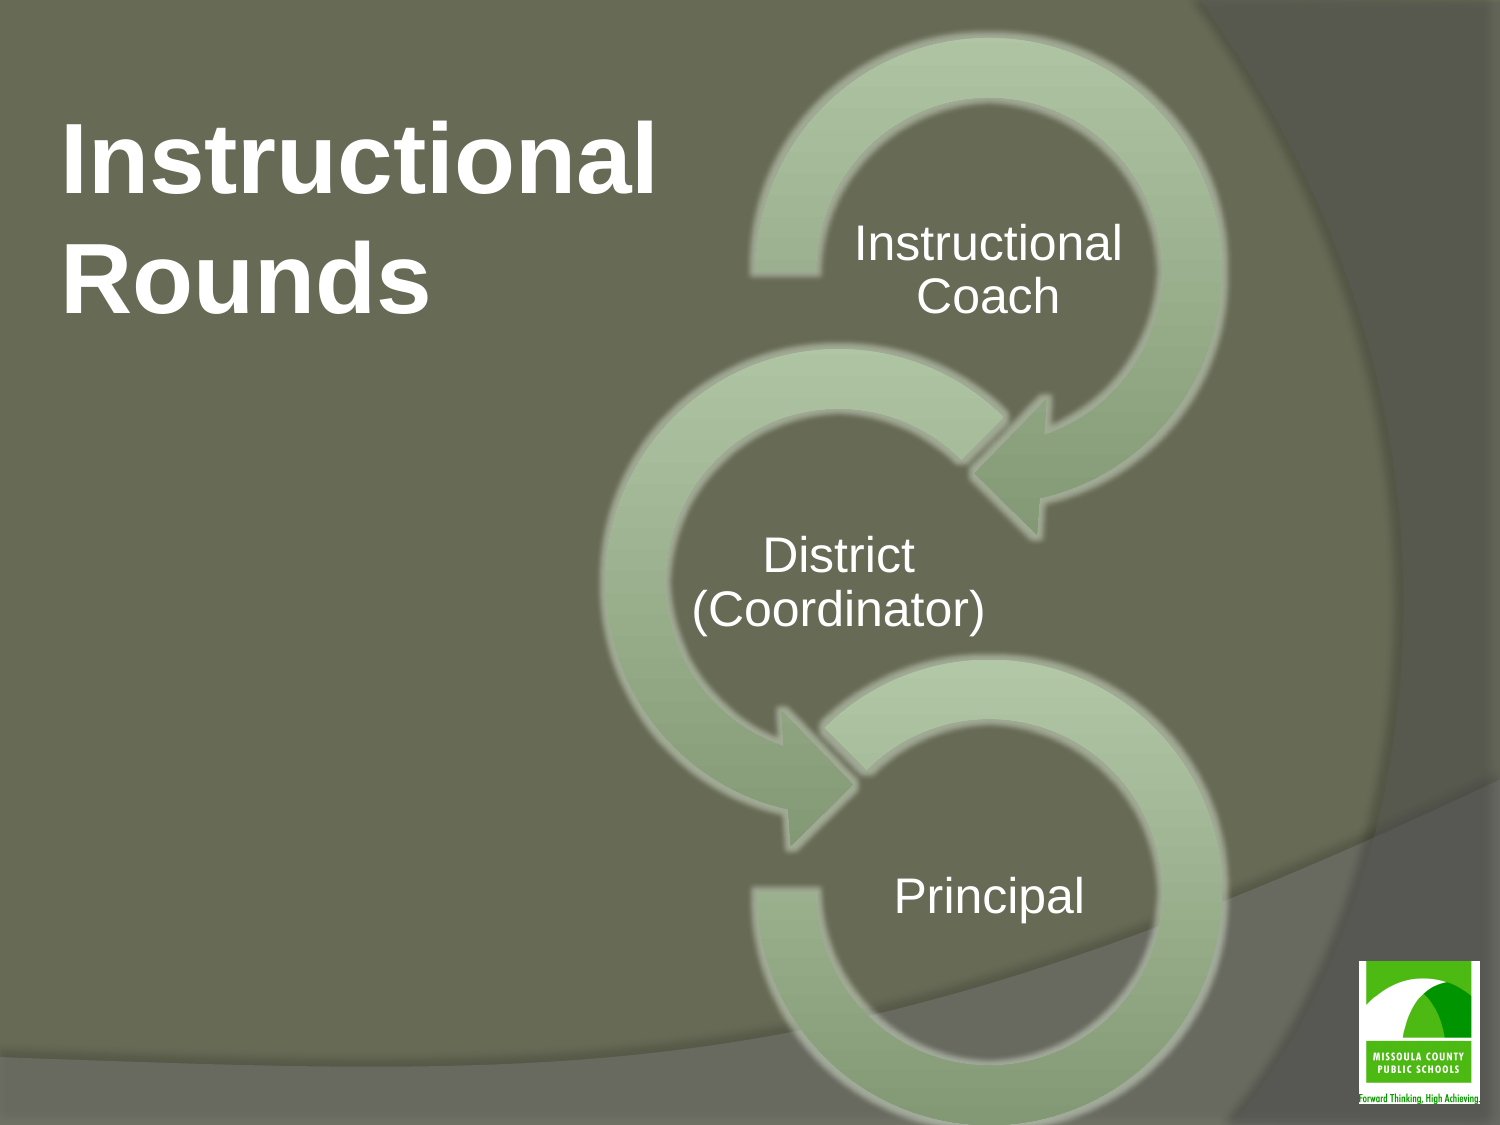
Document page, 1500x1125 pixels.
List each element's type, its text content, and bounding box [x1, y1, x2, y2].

text_box Instructional Rounds [45, 86, 317, 342]
picture [1359, 961, 1480, 1104]
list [327, 0, 1500, 1125]
